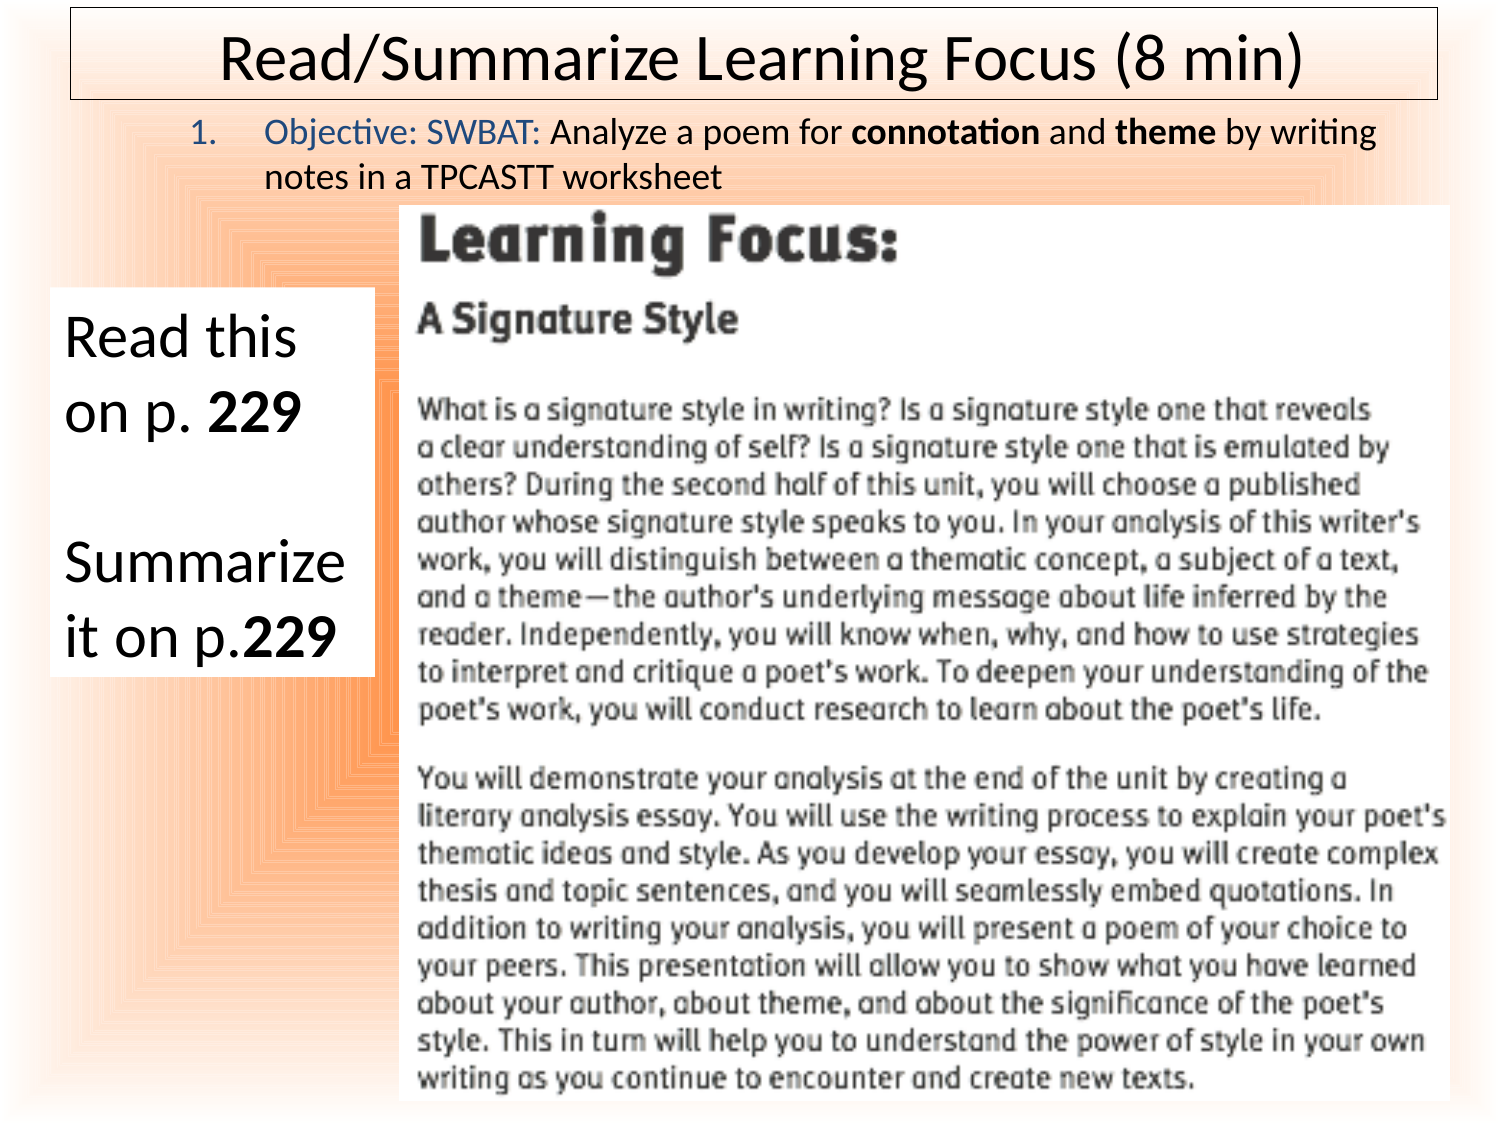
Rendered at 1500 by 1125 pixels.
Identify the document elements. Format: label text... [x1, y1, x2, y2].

text_box Read this on p. 229 Summarize it on p.229 [50, 287, 375, 677]
title Read/Summarize Learning Focus (8 min) [70, 7, 1438, 100]
picture [399, 205, 1451, 1101]
text_box Objective: SWBAT: Analyze a poem for connotation and theme by writing notes in a TPCASTT worksheet [70, 99, 1413, 205]
